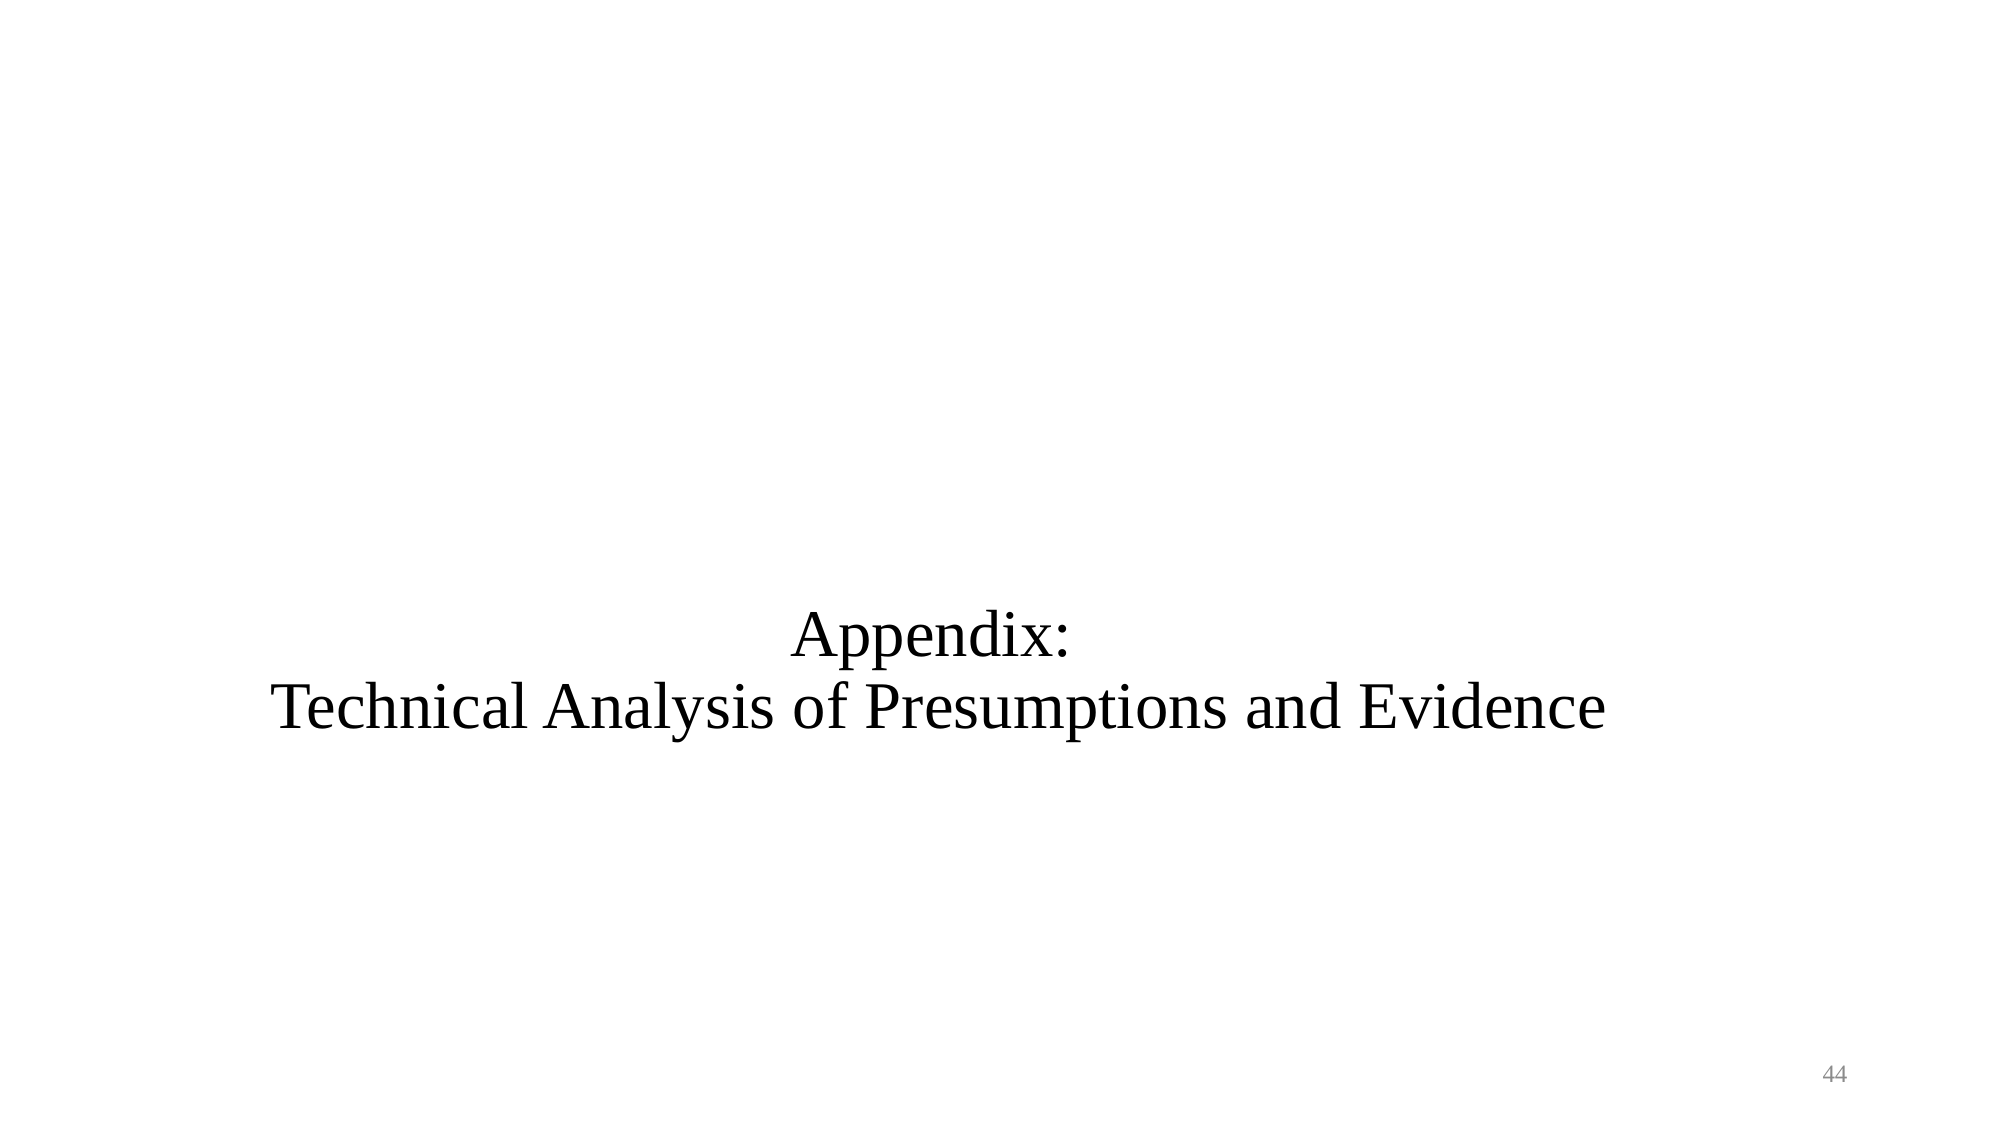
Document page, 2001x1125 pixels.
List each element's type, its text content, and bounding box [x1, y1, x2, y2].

slide_number 44 [1412, 1042, 1863, 1103]
title Appendix: Technical Analysis of Presumptions and Evidence [77, 562, 1803, 780]
